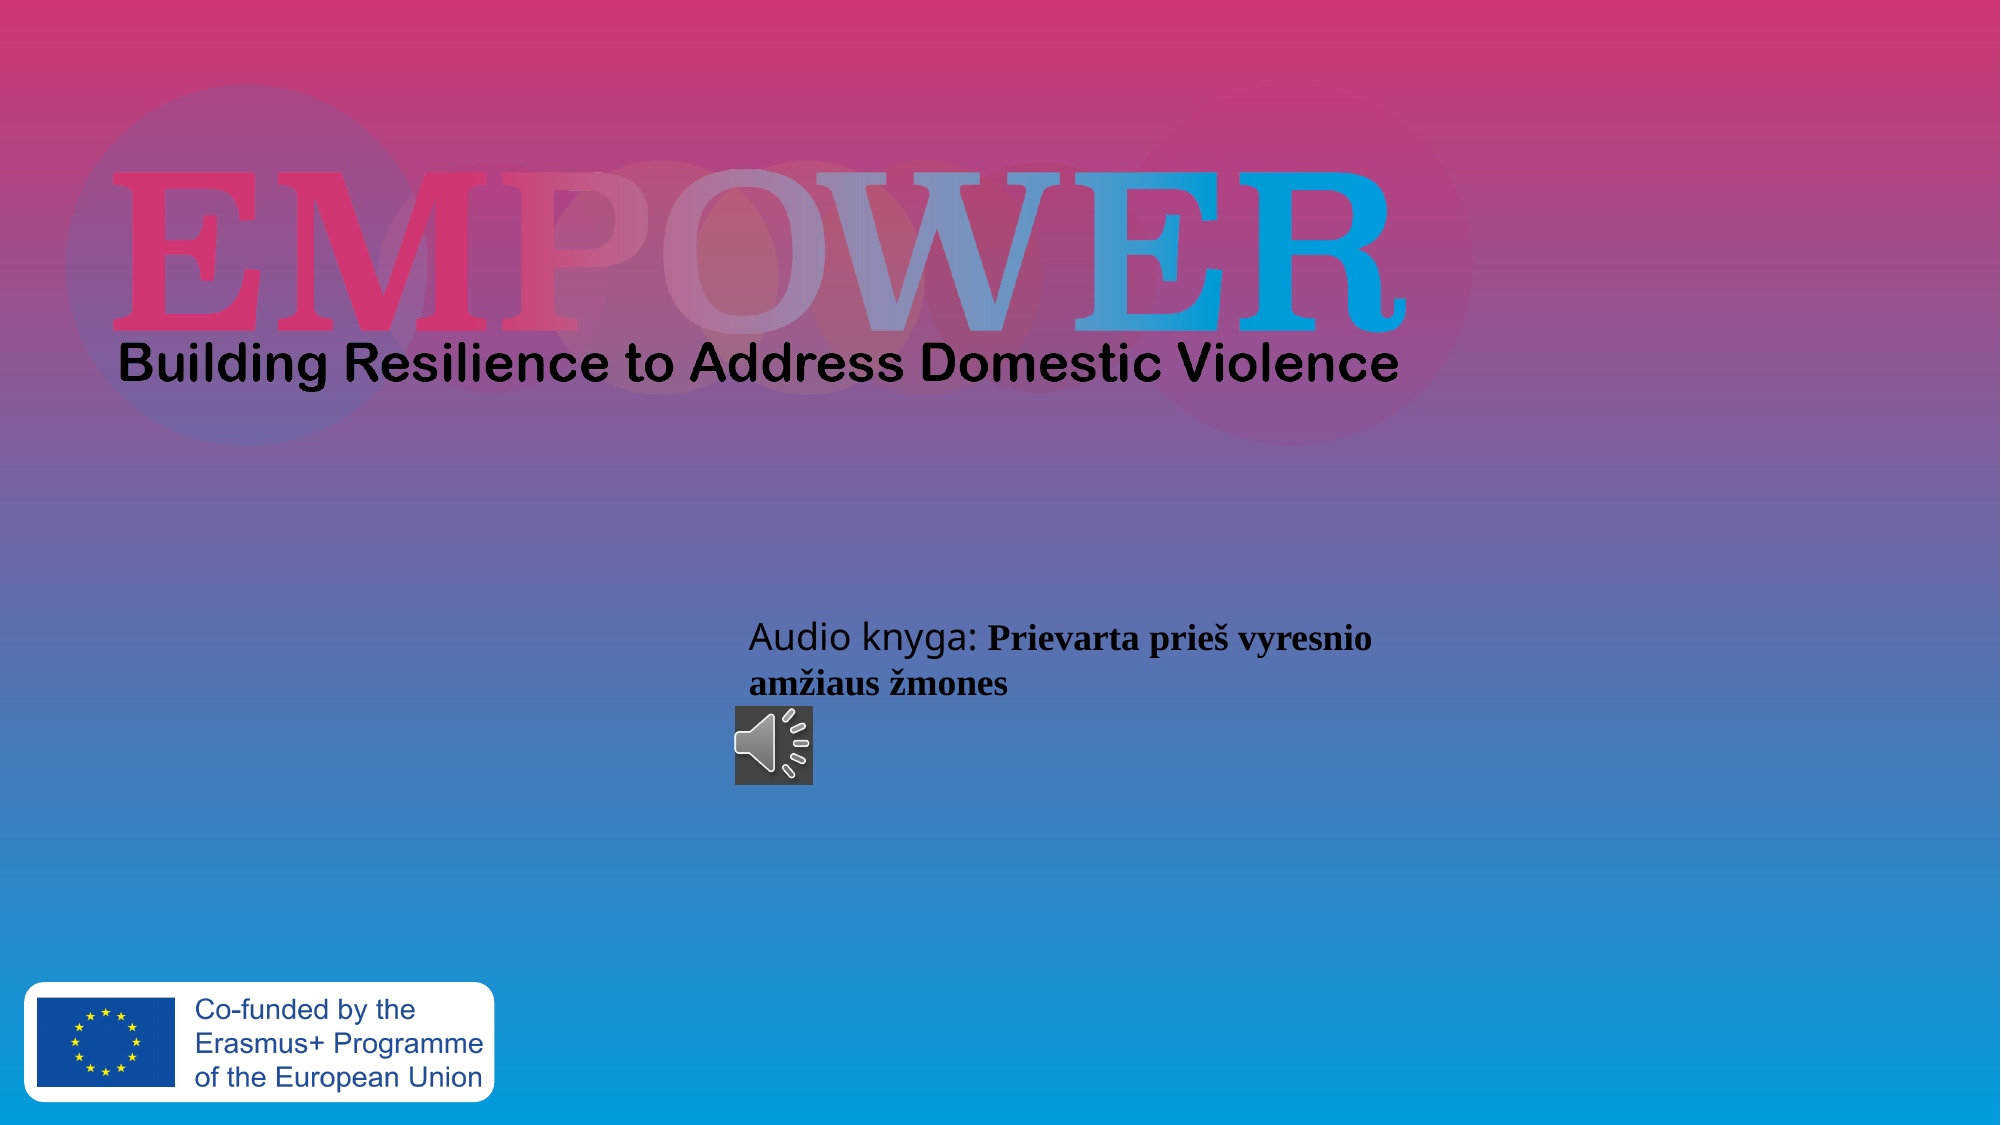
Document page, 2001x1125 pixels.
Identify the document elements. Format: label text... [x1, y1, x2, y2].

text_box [10, 971, 519, 1113]
text_box Audio knyga: Prievarta prieš vyresnio amžiaus žmones [734, 605, 1473, 756]
picture [734, 705, 814, 786]
picture [65, 84, 1473, 447]
